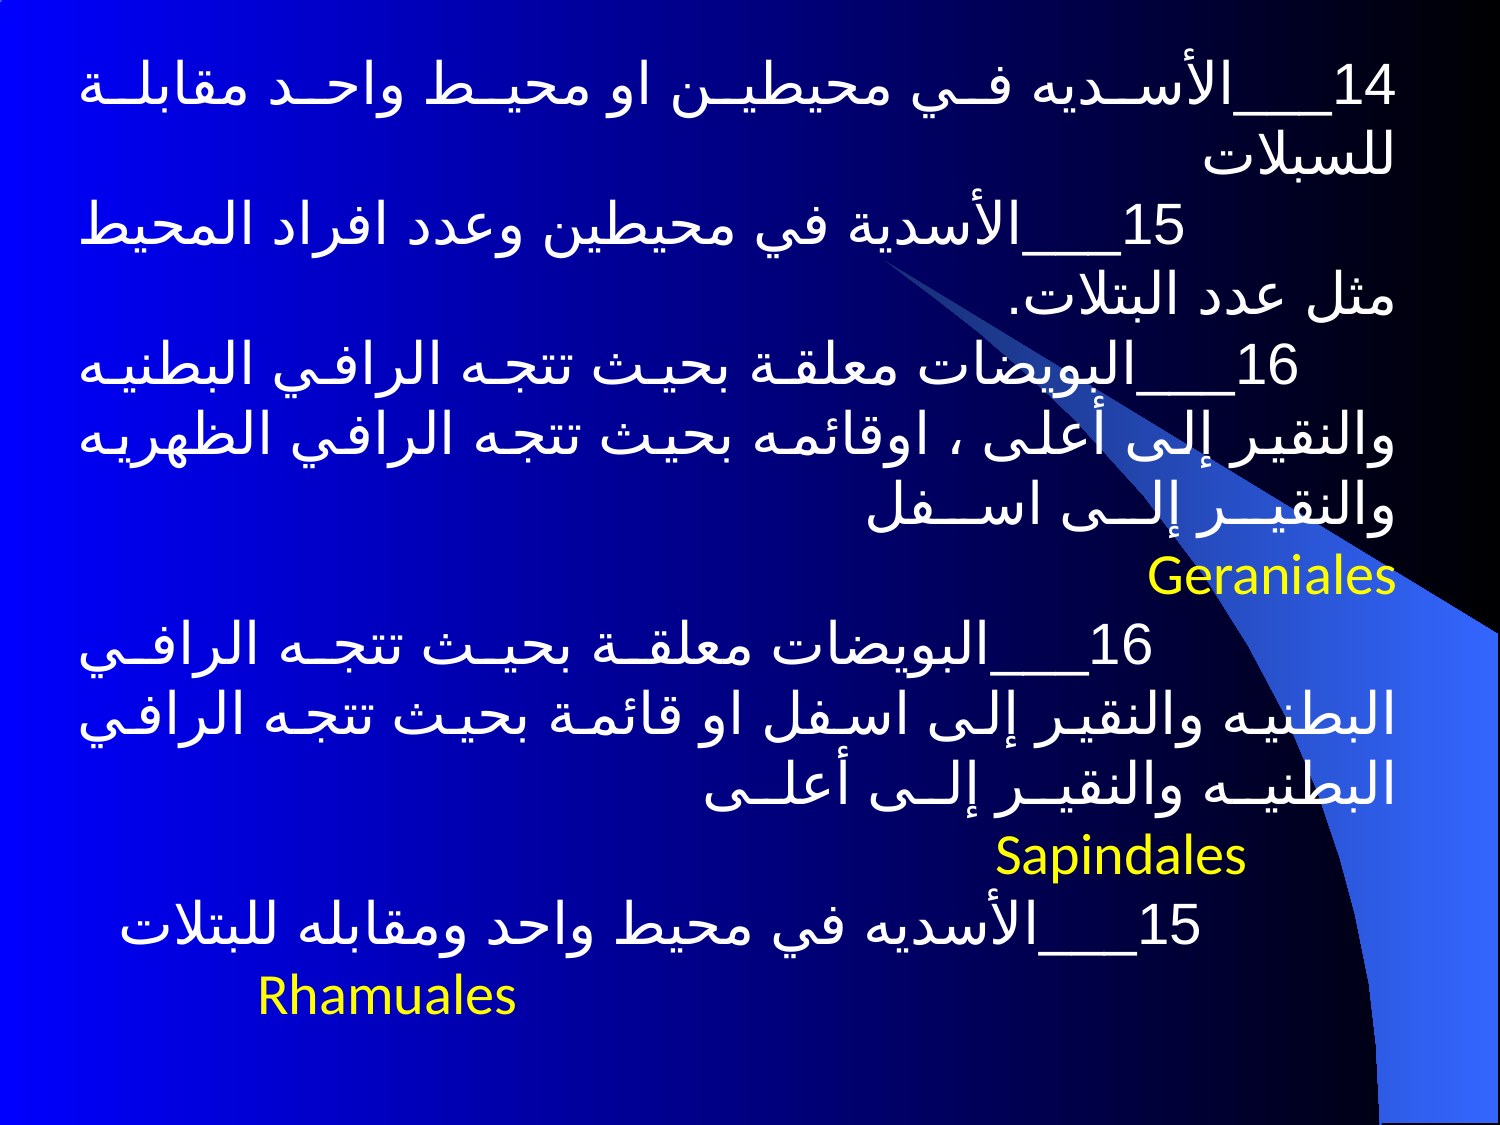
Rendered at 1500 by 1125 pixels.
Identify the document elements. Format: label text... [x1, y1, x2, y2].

text_box 14___الأسديه في محيطين او محيط واحد مقابلة للسبلات 15___الأسدية في محيطين وعدد افراد المحيط مثل عدد البتلات. 16___البويضات معلقة بحيث تتجه الرافي البطنيه والنقير إلى أعلى ، اوقائمه بحيث تتجه الرافي الظهريه والنقير إلى اسفل Geraniales 16___البويضات معلقة بحيث تتجه الرافي البطنيه والنقير إلى اسفل او قائمة بحيث تتجه الرافي البطنيه والنقير إلى أعلى Sapindales 15___الأسديه في محيط واحد ومقابله للبتلات Rhamuales [62, 38, 1413, 1034]
